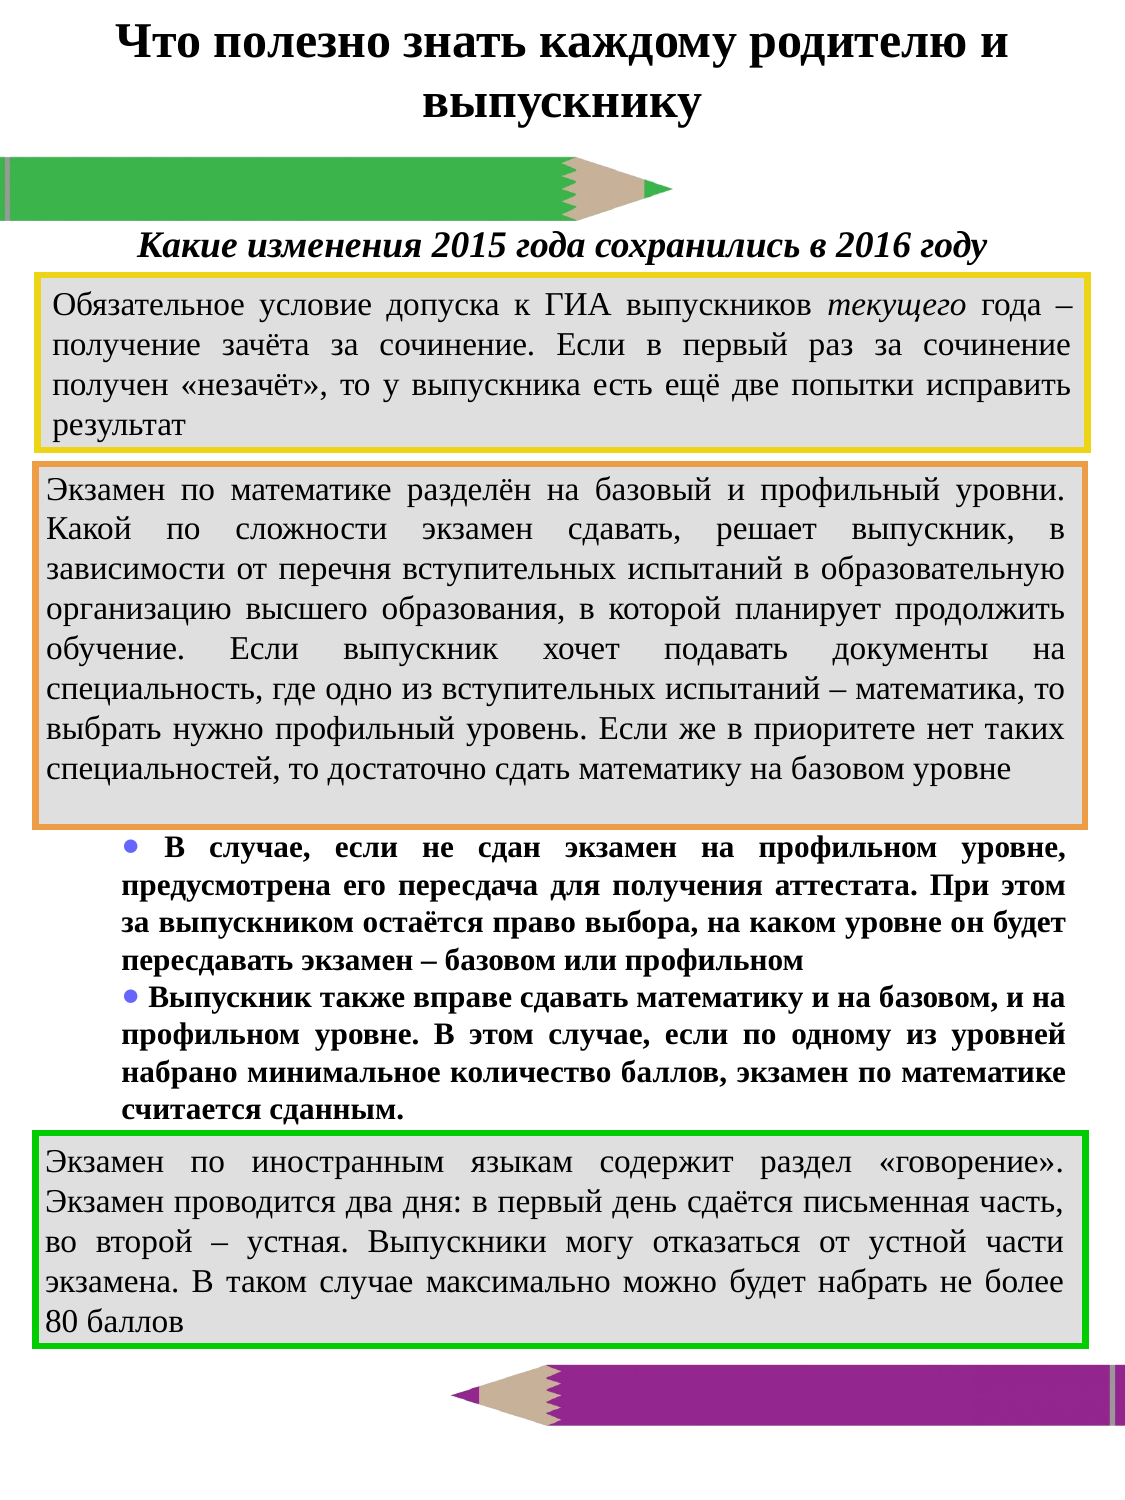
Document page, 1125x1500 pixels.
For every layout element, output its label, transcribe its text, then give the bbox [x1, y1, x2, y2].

text_box В случае, если не сдан экзамен на профильном уровне, предусмотрена его пересдача для получения аттестата. При этом за выпускником остаётся право выбора, на каком уровне он будет пересдавать экзамен – базовом или профильном Выпускник также вправе сдавать математику и на базовом, и на профильном уровне. В этом случае, если по одному из уровней набрано минимальное количество баллов, экзамен по математике считается сданным. [106, 819, 1082, 1134]
text_box Обязательное условие допуска к ГИА выпускников текущего года – получение зачёта за сочинение. Если в первый раз за сочинение получен «незачёт», то у выпускника есть ещё две попытки исправить результат [37, 274, 1088, 450]
text_box Какие изменения 2015 года сохранились в 2016 году [0, 212, 1125, 273]
text_box Экзамен по иностранным языкам содержит раздел «говорение». Экзамен проводится два дня: в первый день сдаётся письменная часть, во второй – устная. Выпускники могу отказаться от устной части экзамена. В таком случае максимально можно будет набрать не более 80 баллов [30, 1131, 1081, 1347]
text_box Что полезно знать каждому родителю и выпускнику [0, 0, 1125, 135]
picture [0, 154, 674, 222]
picture [437, 1357, 1125, 1427]
text_box [35, 464, 1086, 828]
text_box [1081, 1132, 1086, 1347]
text_box Экзамен по математике разделён на базовый и профильный уровни. Какой по сложности экзамен сдавать, решает выпускник, в зависимости от перечня вступительных испытаний в образовательную организацию высшего образования, в которой планирует продолжить обучение. Если выпускник хочет подавать документы на специальность, где одно из вступительных испытаний – математика, то выбрать нужно профильный уровень. Если же в приоритете нет таких специальностей, то достаточно сдать математику на базовом уровне [31, 459, 1082, 794]
